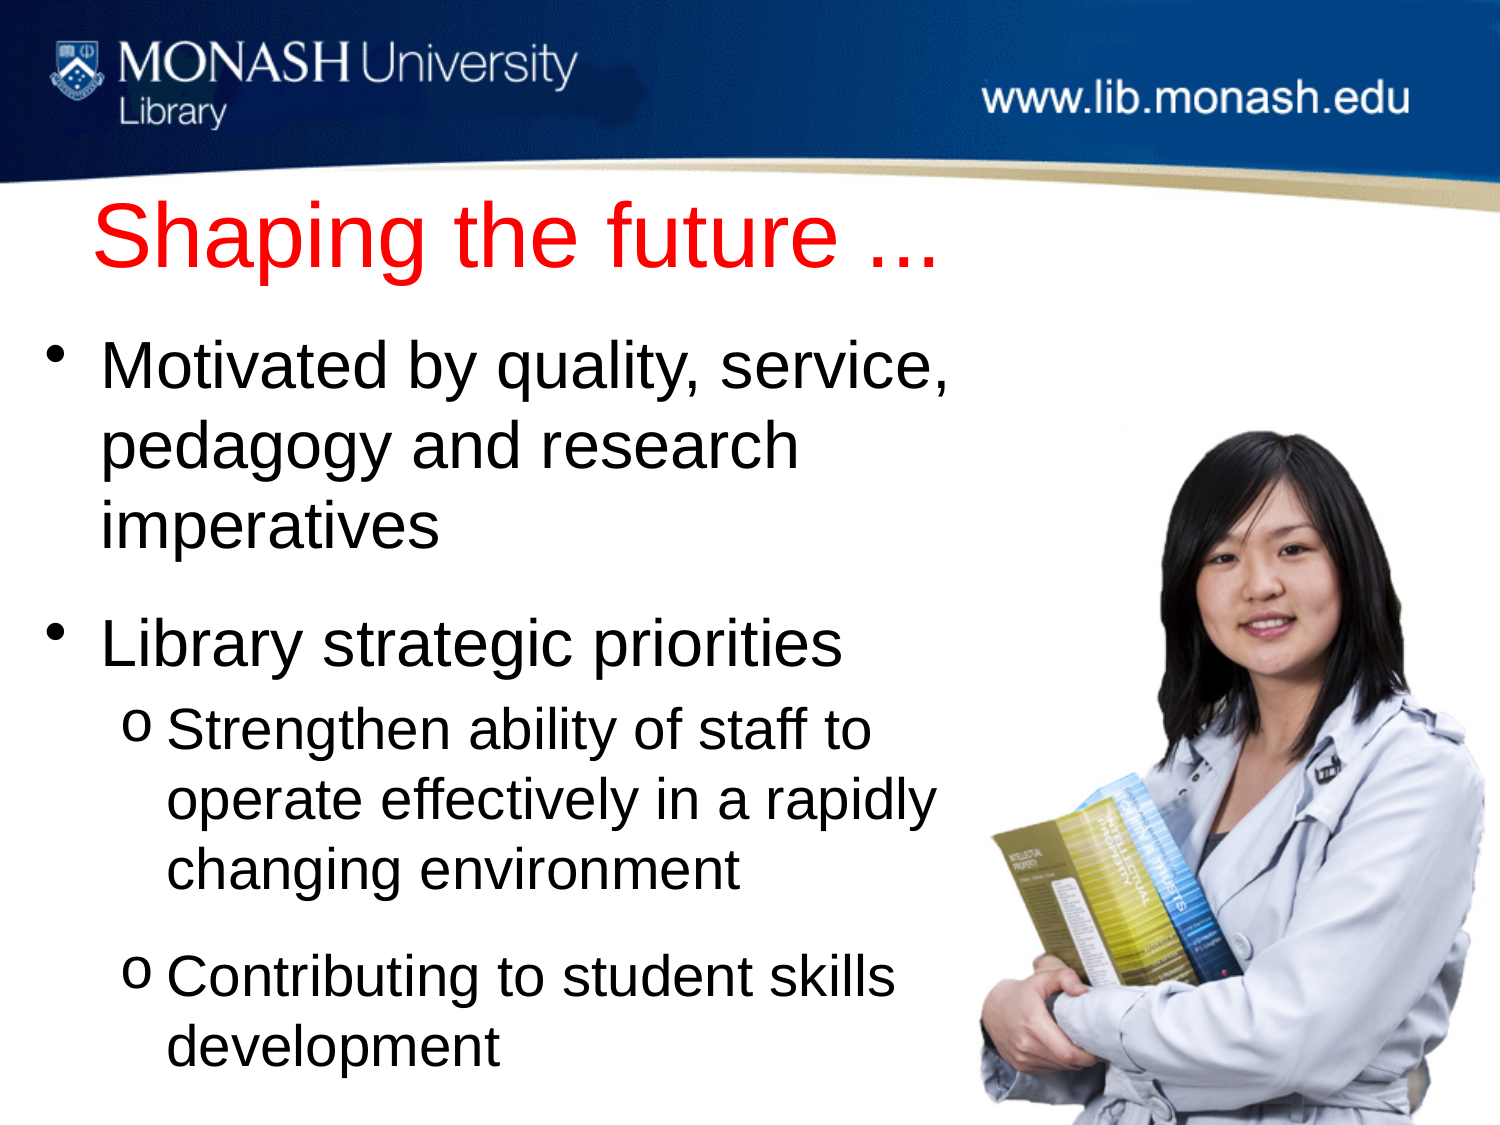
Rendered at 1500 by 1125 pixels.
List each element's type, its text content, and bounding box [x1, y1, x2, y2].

picture [0, 0, 1500, 1125]
title Shaping the future ... [76, 136, 1472, 325]
list Motivated by quality, service, pedagogy and research imperatives Library strategic priorities Strengthen ability of staff to operate effectively in a rapidly changing environment Contributing to student skills development [29, 313, 1141, 1067]
